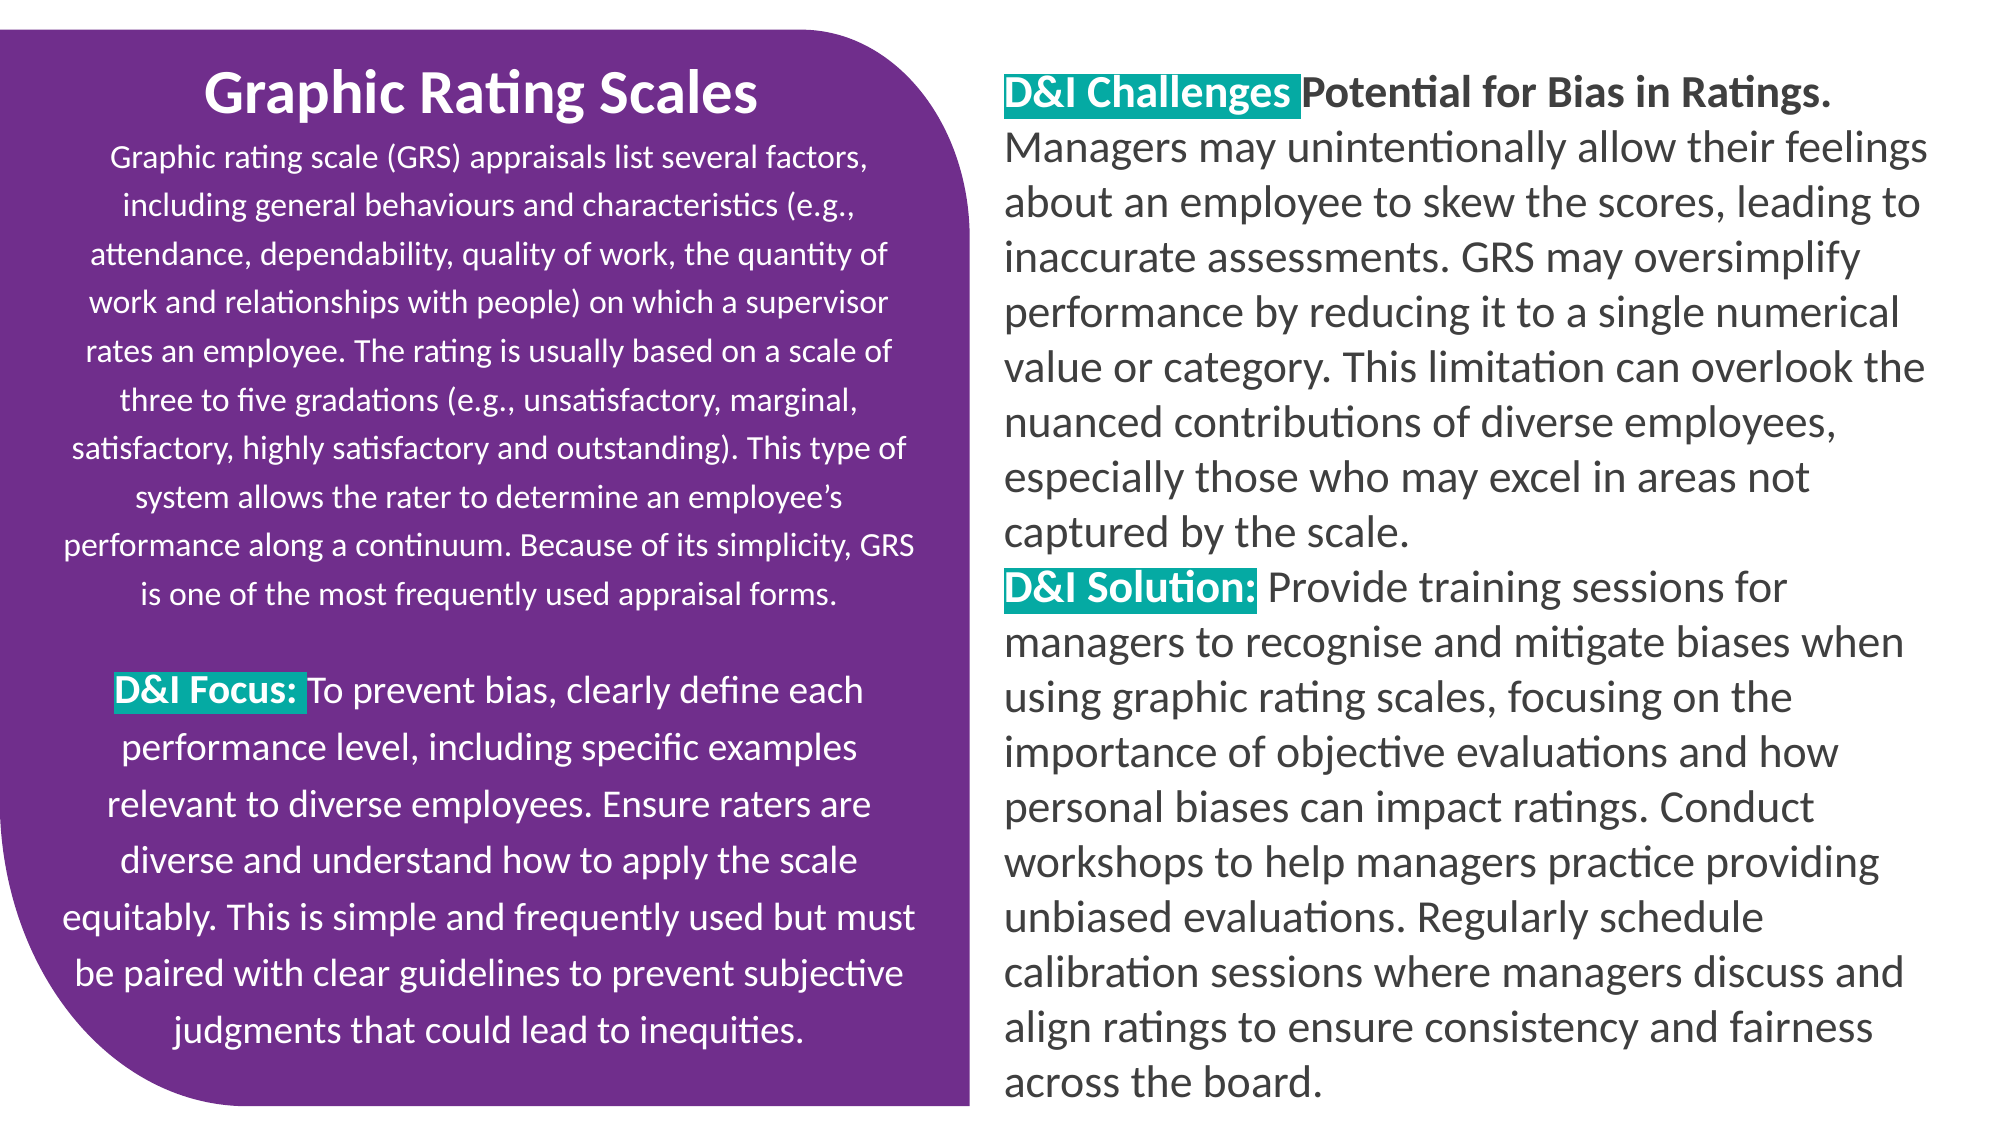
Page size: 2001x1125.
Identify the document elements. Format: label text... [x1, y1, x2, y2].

list D&I Challenges Potential for Bias in Ratings. Managers may unintentionally allow their feelings about an employee to skew the scores, leading to inaccurate assessments. GRS may oversimplify performance by reducing it to a single numerical value or category. This limitation can overlook the nuanced contributions of diverse employees, especially those who may excel in areas not captured by the scale. D&I Solution: Provide training sessions for managers to recognise and mitigate biases when using graphic rating scales, focusing on the importance of objective evaluations and how personal biases can impact ratings. Conduct workshops to help managers practice providing unbiased evaluations. Regularly schedule calibration sessions where managers discuss and align ratings to ensure consistency and fairness across the board. [989, 54, 1949, 1100]
list Graphic Rating Scales Graphic rating scale (GRS) appraisals list several factors, including general behaviours and characteristics (e.g., attendance, dependability, quality of work, the quantity of work and relationships with people) on which a supervisor rates an employee. The rating is usually based on a scale of three to five gradations (e.g., unsatisfactory, marginal, satisfactory, highly satisfactory and outstanding). This type of system allows the rater to determine an employee’s performance along a continuum. Because of its simplicity, GRS is one of the most frequently used appraisal forms. D&I Focus: To prevent bias, clearly define each performance level, including specific examples relevant to diverse employees. Ensure raters are diverse and understand how to apply the scale equitably. This is simple and frequently used but must be paired with clear guidelines to prevent subjective judgments that could lead to inequities. [40, 28, 938, 1100]
